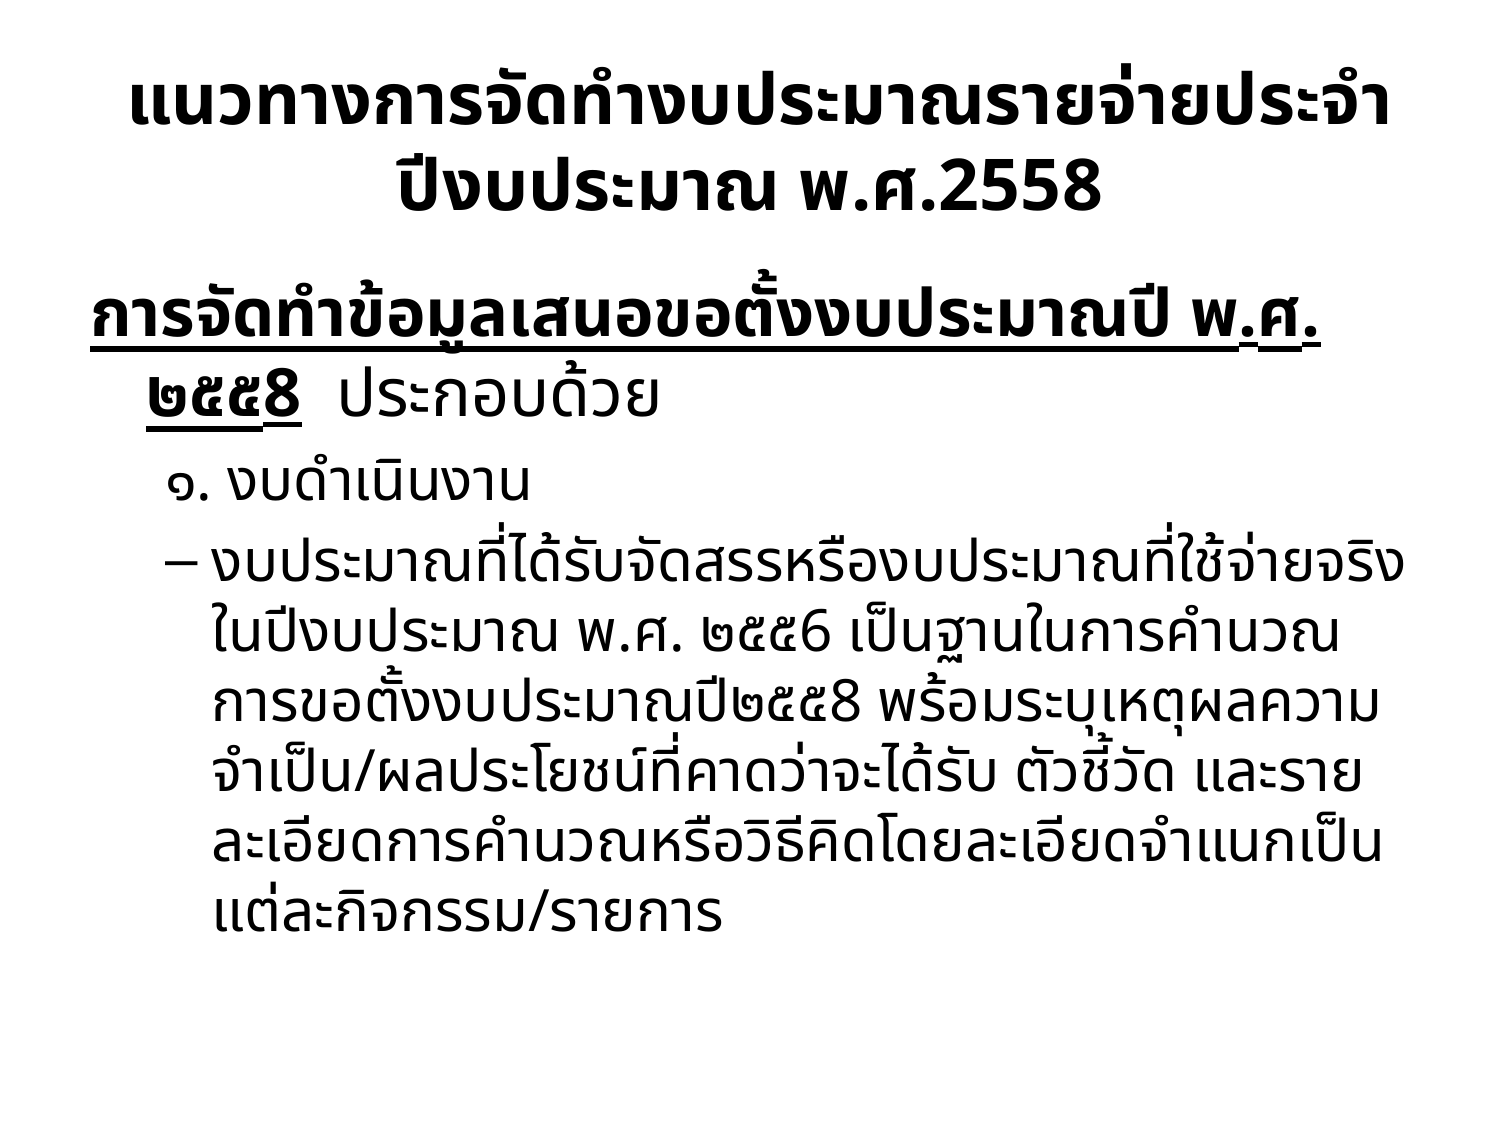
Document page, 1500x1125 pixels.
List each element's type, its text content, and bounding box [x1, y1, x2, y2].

title แนวทางการจัดทำงบประมาณรายจ่ายประจำปีงบประมาณ พ.ศ.2558 [74, 44, 1426, 233]
list การจัดทำข้อมูลเสนอขอตั้งงบประมาณปี พ.ศ. ๒๕๕8 ประกอบด้วย ๑. งบดำเนินงาน งบประมาณที่ได้รับจัดสรรหรืองบประมาณที่ใช้จ่ายจริง ในปีงบประมาณ พ.ศ. ๒๕๕6 เป็นฐานในการคำนวณการขอตั้งงบประมาณปี๒๕๕8 พร้อมระบุเหตุผลความจำเป็น/ผลประโยชน์ที่คาดว่าจะได้รับ ตัวชี้วัด และรายละเอียดการคำนวณหรือวิธีคิดโดยละเอียดจำแนกเป็นแต่ละกิจกรรม/รายการ [74, 262, 1426, 1006]
